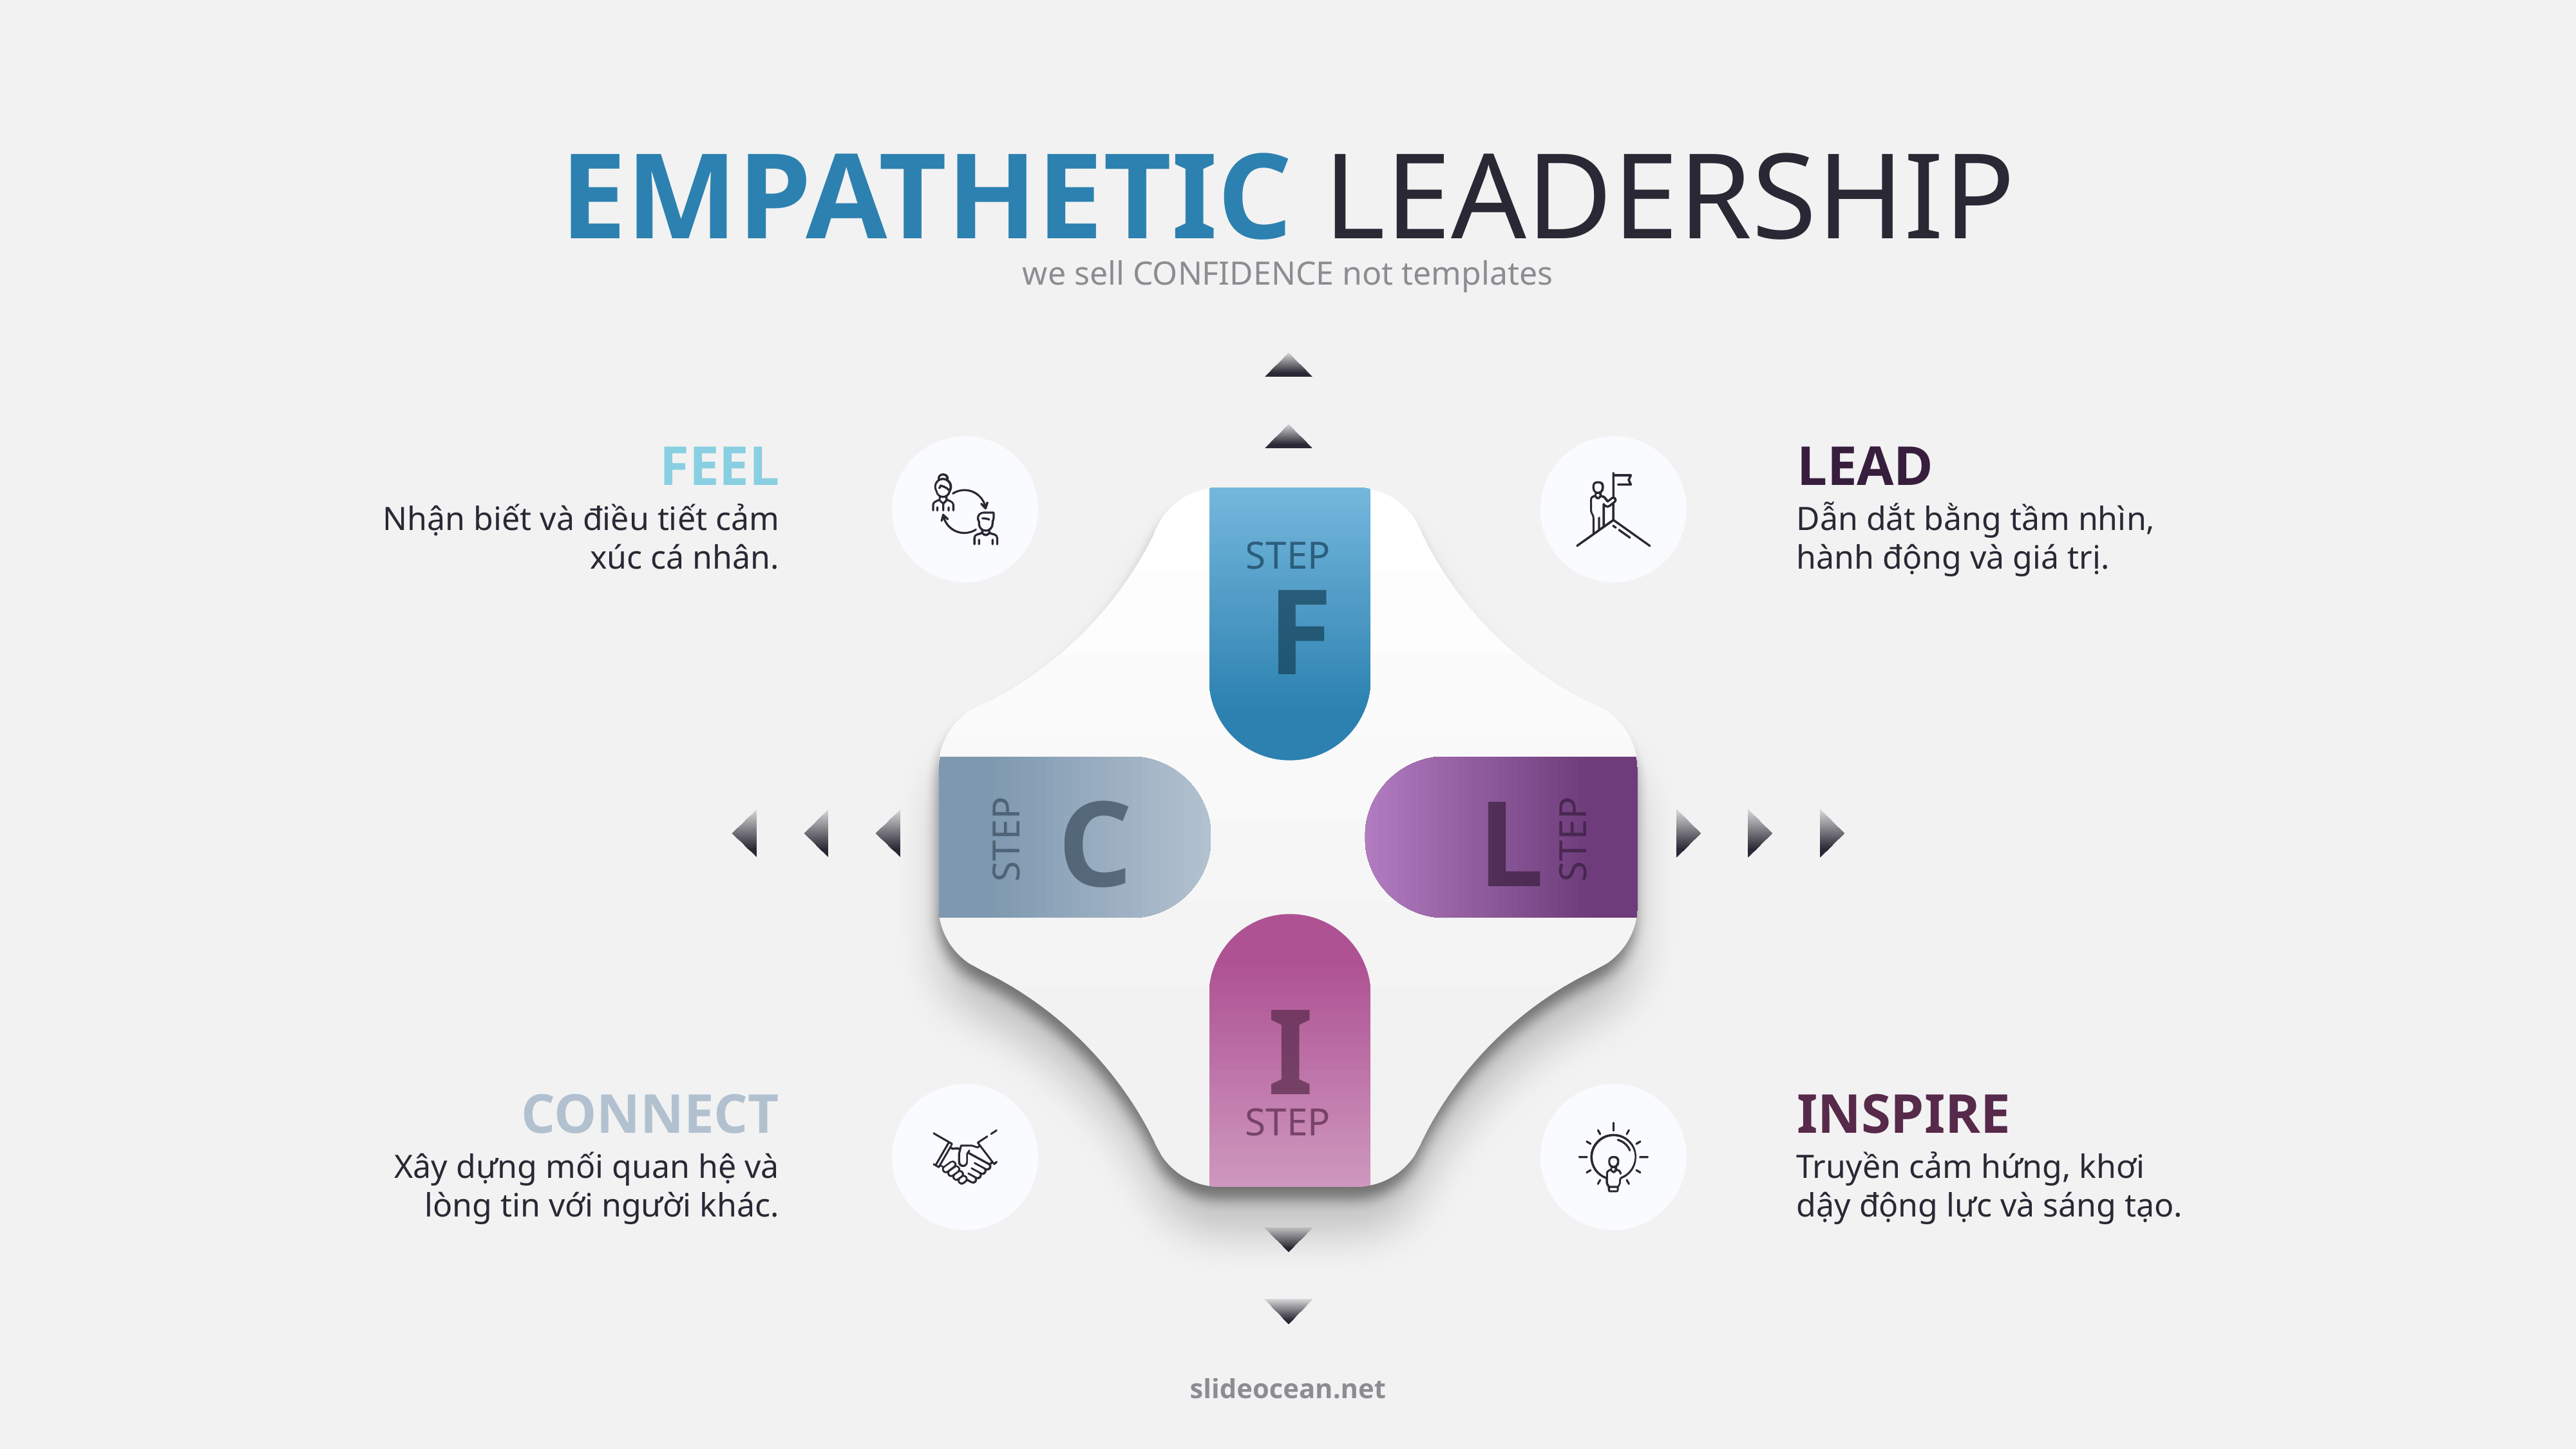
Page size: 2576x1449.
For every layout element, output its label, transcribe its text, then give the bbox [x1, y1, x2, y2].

text_box [1546, 1087, 1688, 1231]
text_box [932, 1129, 998, 1186]
text_box LEAD [1787, 426, 2172, 501]
text_box Dẫn dắt bằng tầm nhìn, hành động và giá trị. [1787, 493, 2213, 580]
text_box [891, 435, 1036, 578]
text_box Nhận biết và điều tiết cảm xúc cá nhân. [363, 493, 789, 580]
text_box EMPATHETIC LEADERSHIP [551, 116, 2025, 267]
text_box [891, 1088, 1033, 1231]
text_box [1264, 352, 1312, 487]
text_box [938, 858, 1638, 1188]
text_box Xây dựng mối quan hệ và lòng tin với người khác. [363, 1141, 789, 1228]
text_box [732, 809, 1844, 858]
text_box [1575, 471, 1651, 547]
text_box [931, 473, 999, 546]
text_box we sell CONFIDENCE not templates [1013, 267, 1563, 296]
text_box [938, 487, 1638, 809]
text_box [1264, 1188, 1312, 1324]
text_box [1542, 435, 1688, 580]
text_box INSPIRE [1787, 1074, 2172, 1149]
text_box CONNECT [401, 1074, 789, 1149]
text_box Truyền cảm hứng, khơi dậy động lực và sáng tạo. [1787, 1141, 2213, 1228]
text_box slideocean.net [1180, 1367, 1396, 1409]
text_box FEEL [401, 426, 789, 501]
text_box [1578, 1121, 1649, 1193]
